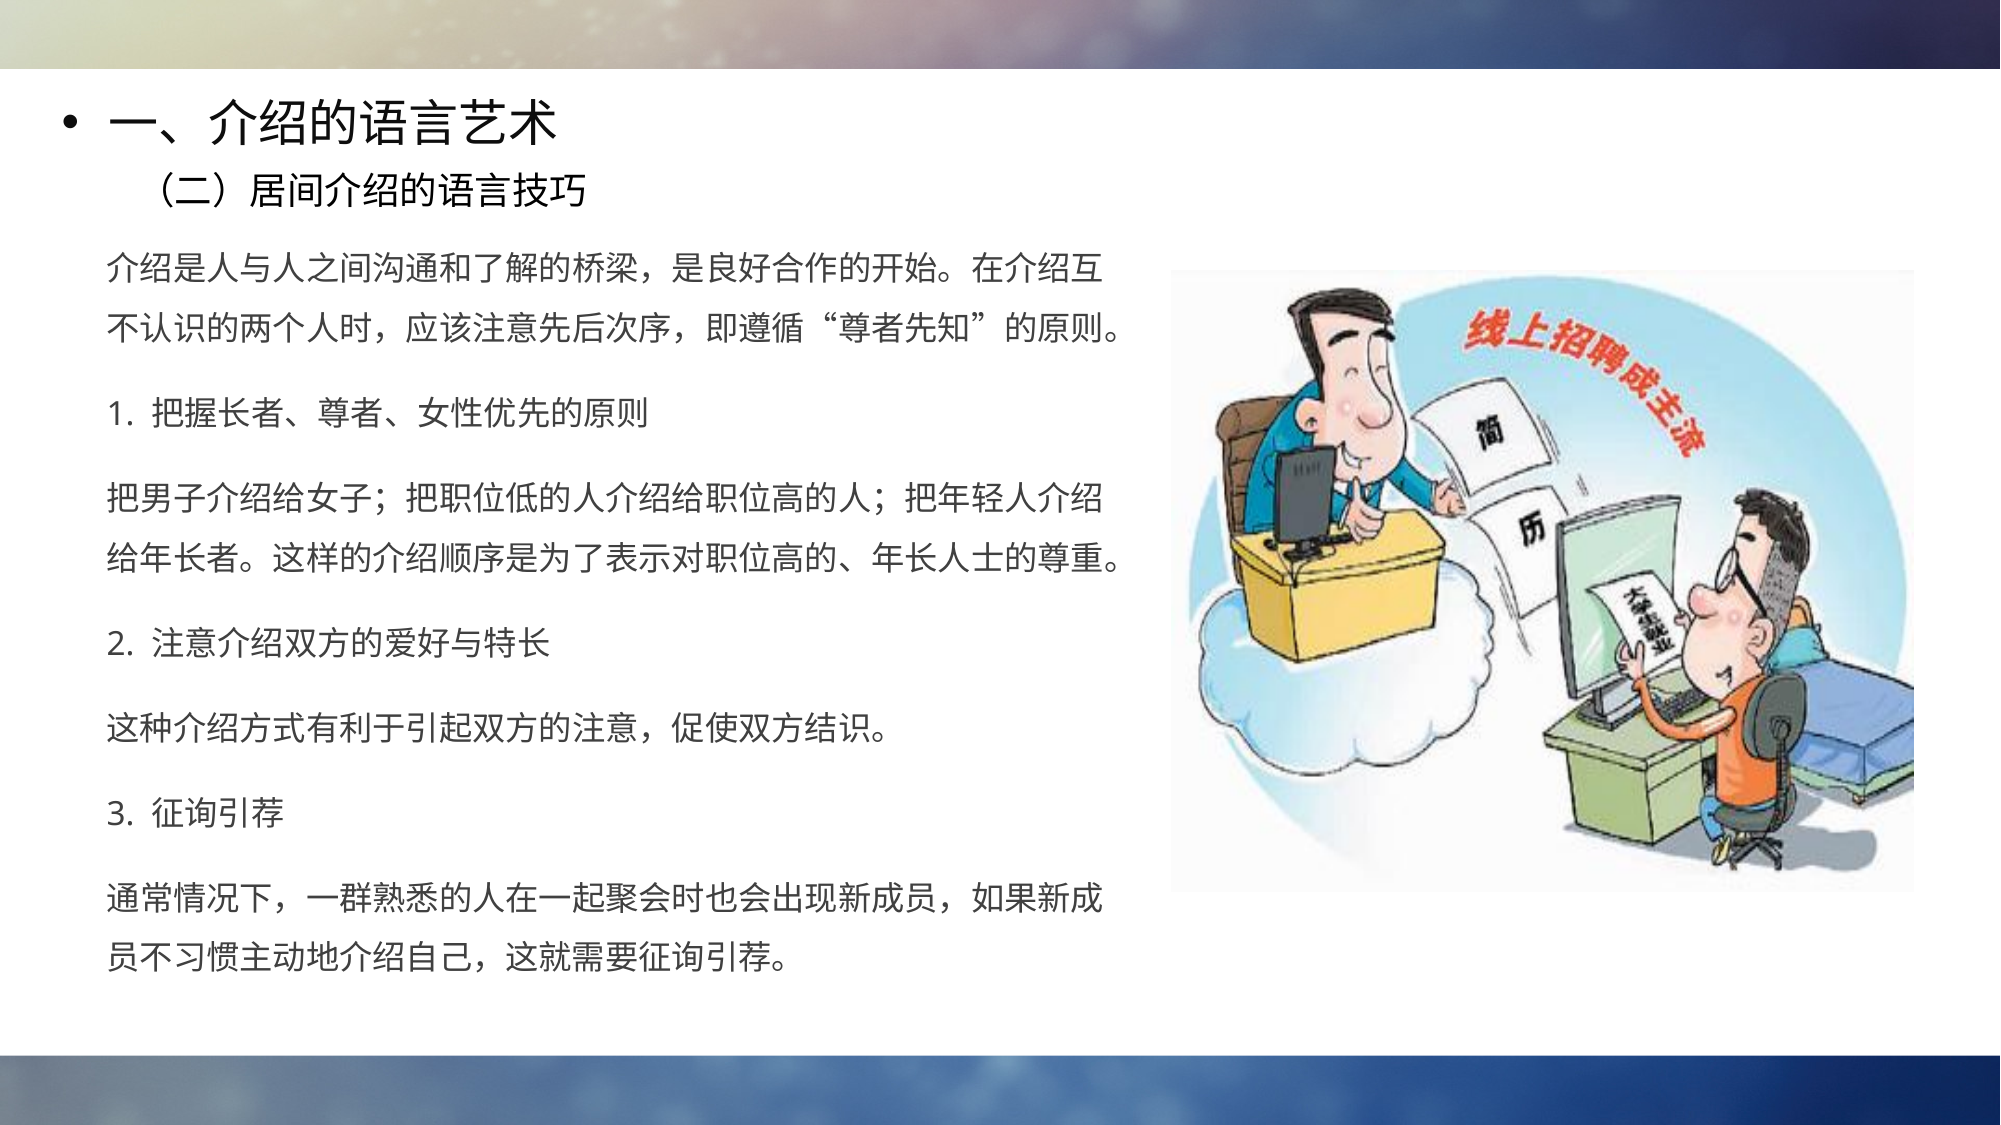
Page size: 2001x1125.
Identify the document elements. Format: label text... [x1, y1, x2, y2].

text_box 介绍是人与人之间沟通和了解的桥梁，是良好合作的开始。在介绍互不认识的两个人时，应该注意先后次序，即遵循“尊者先知”的原则。 1. 把握长者、尊者、女性优先的原则 把男子介绍给女子；把职位低的人介绍给职位高的人；把年轻人介绍给年长者。这样的介绍顺序是为了表示对职位高的、年长人士的尊重。 2. 注意介绍双方的爱好与特长 这种介绍方式有利于引起双方的注意，促使双方结识。 3. 征询引荐 通常情况下，一群熟悉的人在一起聚会时也会出现新成员，如果新成员不习惯主动地介绍自己，这就需要征询引荐。 [91, 220, 1124, 985]
text_box （二）居间介绍的语言技巧 [122, 159, 603, 220]
picture [0, 0, 2000, 69]
text_box 一、介绍的语言艺术 [46, 84, 715, 160]
picture [0, 1056, 2000, 1125]
picture [1171, 270, 1914, 893]
